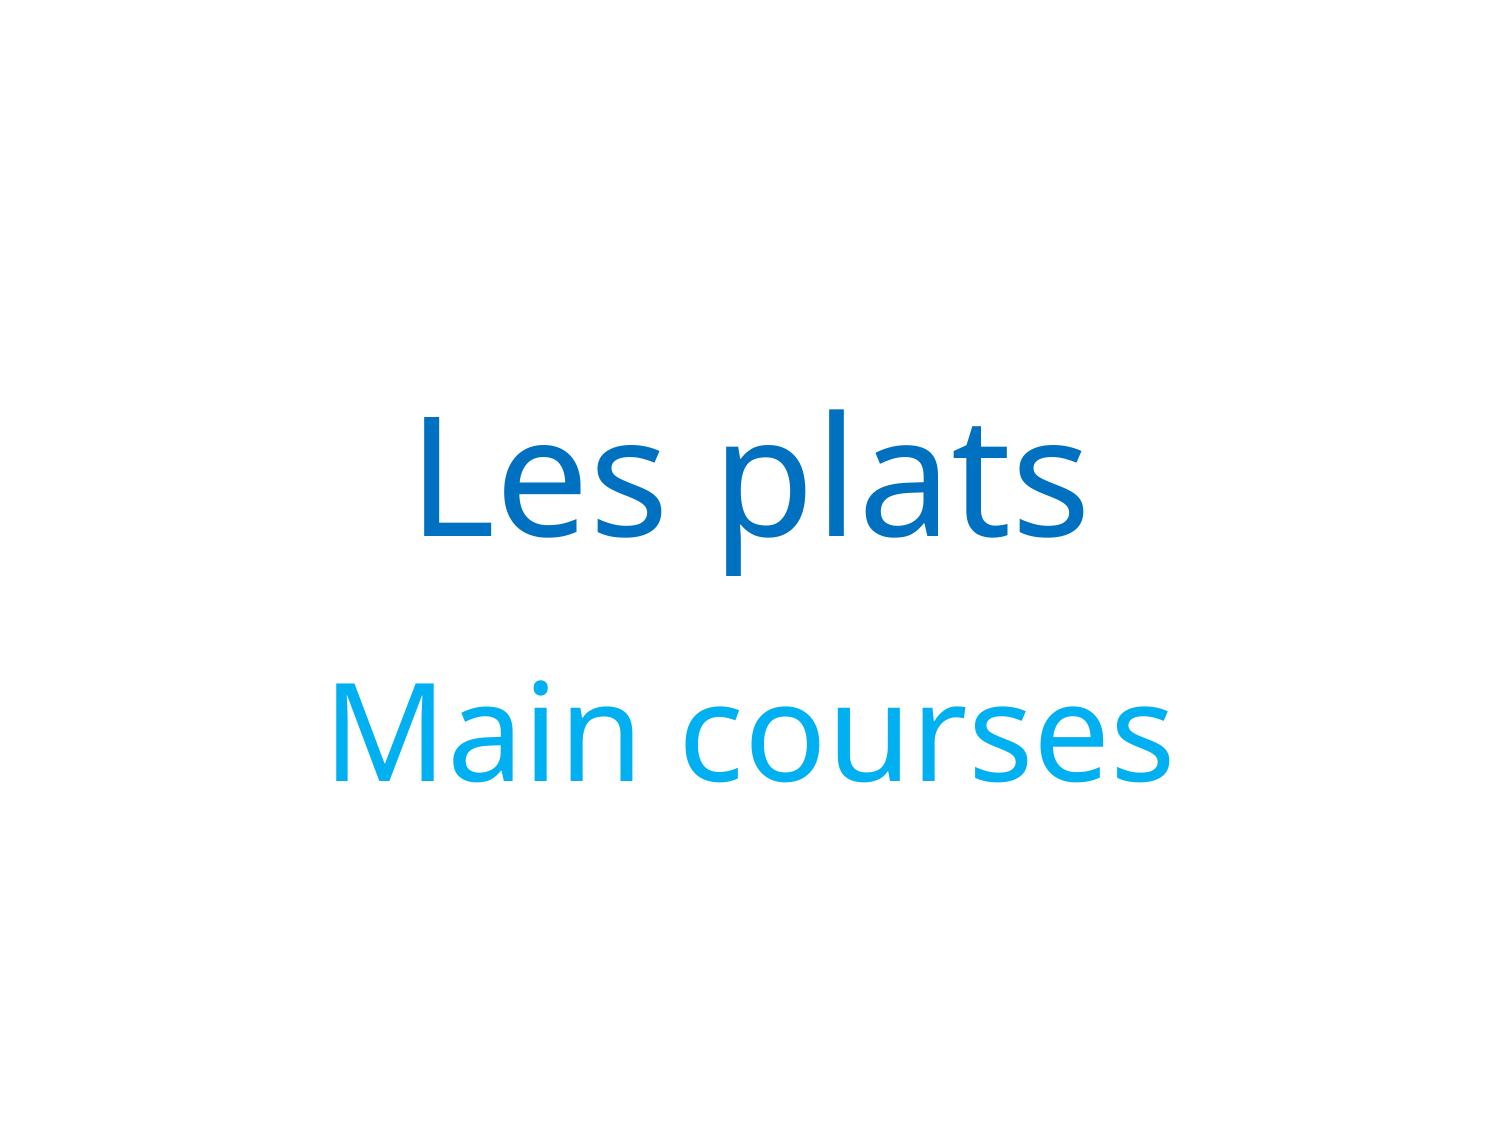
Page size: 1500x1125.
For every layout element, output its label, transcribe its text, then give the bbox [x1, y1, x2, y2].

title Les plats [112, 349, 1388, 591]
subtitle Main courses [225, 637, 1275, 925]
